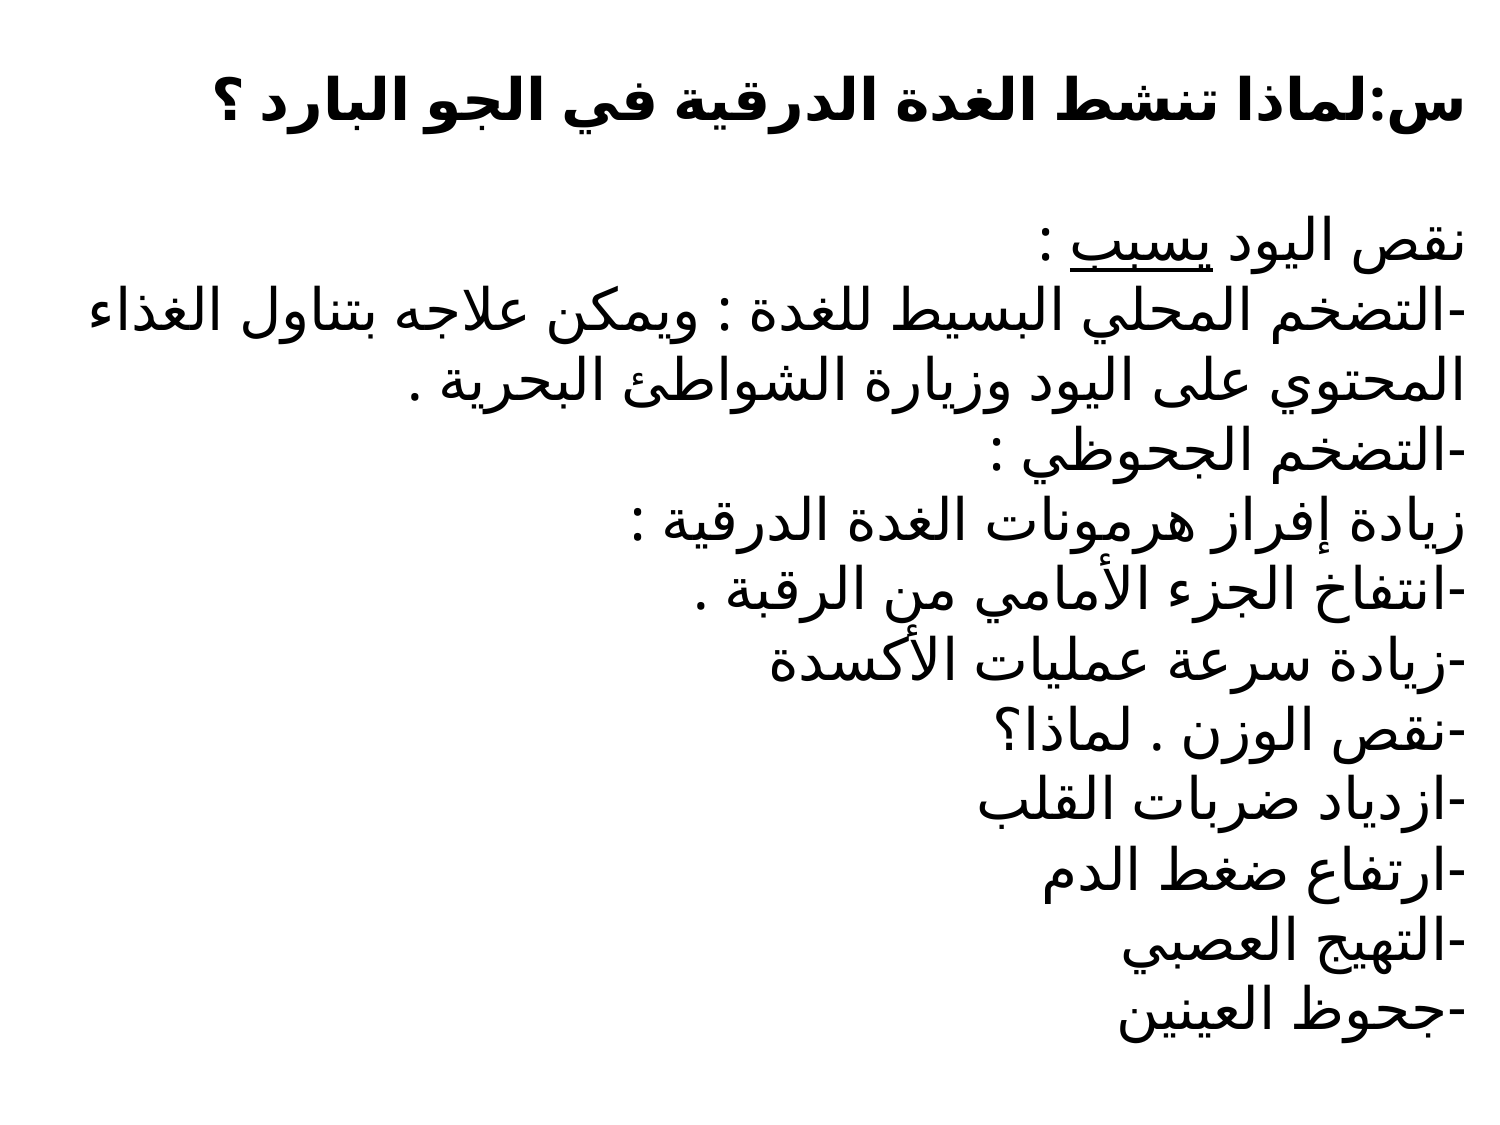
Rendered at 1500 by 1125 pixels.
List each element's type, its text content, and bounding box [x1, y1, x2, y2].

text_box س:لماذا تنشط الغدة الدرقية في الجو البارد ؟ نقص اليود يسبب : -التضخم المحلي البسيط للغدة : ويمكن علاجه بتناول الغذاء المحتوي على اليود وزيارة الشواطئ البحرية . -التضخم الجحوظي : زيادة إفراز هرمونات الغدة الدرقية : -انتفاخ الجزء الأمامي من الرقبة . -زيادة سرعة عمليات الأكسدة -نقص الوزن . لماذا؟ -ازدياد ضربات القلب -ارتفاع ضغط الدم -التهيج العصبي -جحوظ العينين [17, 54, 1483, 1049]
